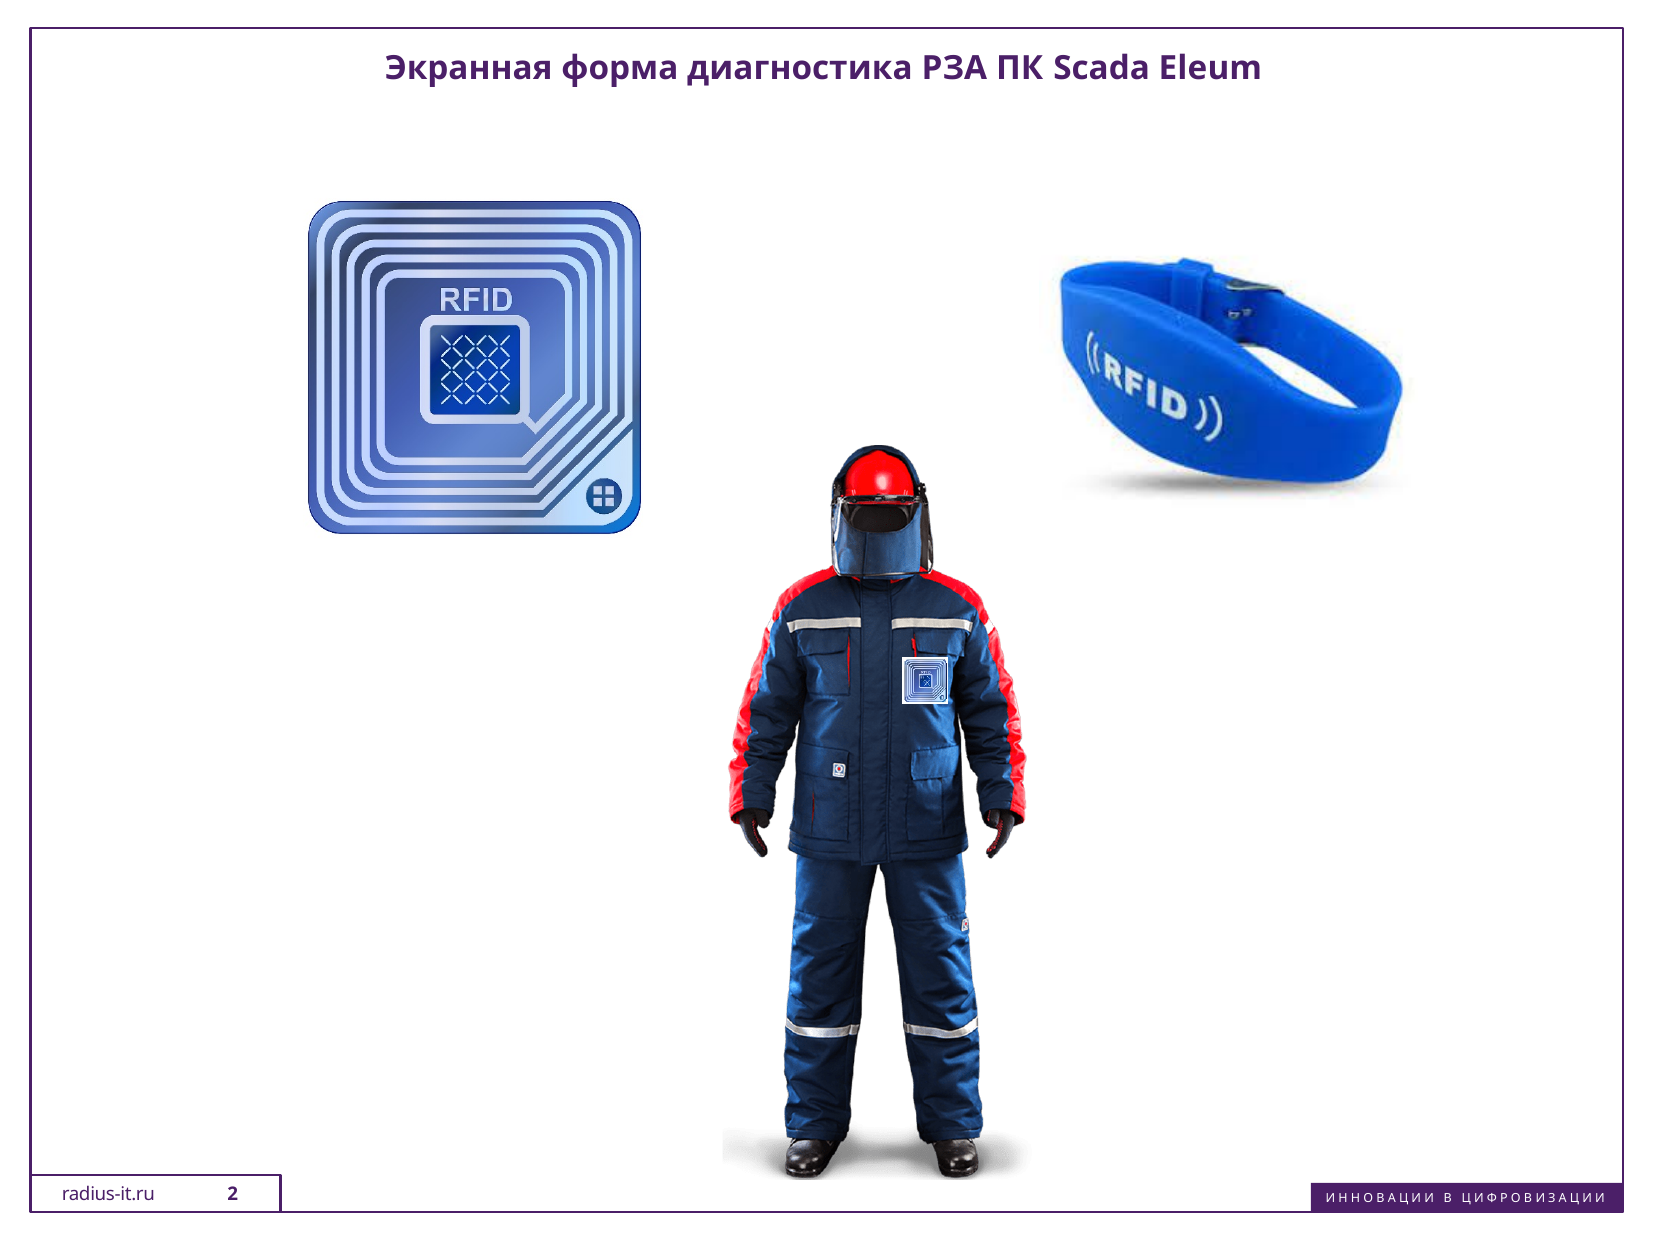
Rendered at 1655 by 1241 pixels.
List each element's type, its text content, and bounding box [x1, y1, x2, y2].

picture [710, 232, 1425, 1180]
text_box 2 [225, 1179, 241, 1204]
picture [292, 187, 654, 549]
title Экранная форма диагностика РЗА ПК Scada Eleum [155, 44, 1491, 254]
text_box radius-it.ru [59, 1179, 156, 1204]
text_box И Н Н О В А Ц И И В Ц И Ф Р О В И З А Ц И И [1310, 1182, 1624, 1213]
